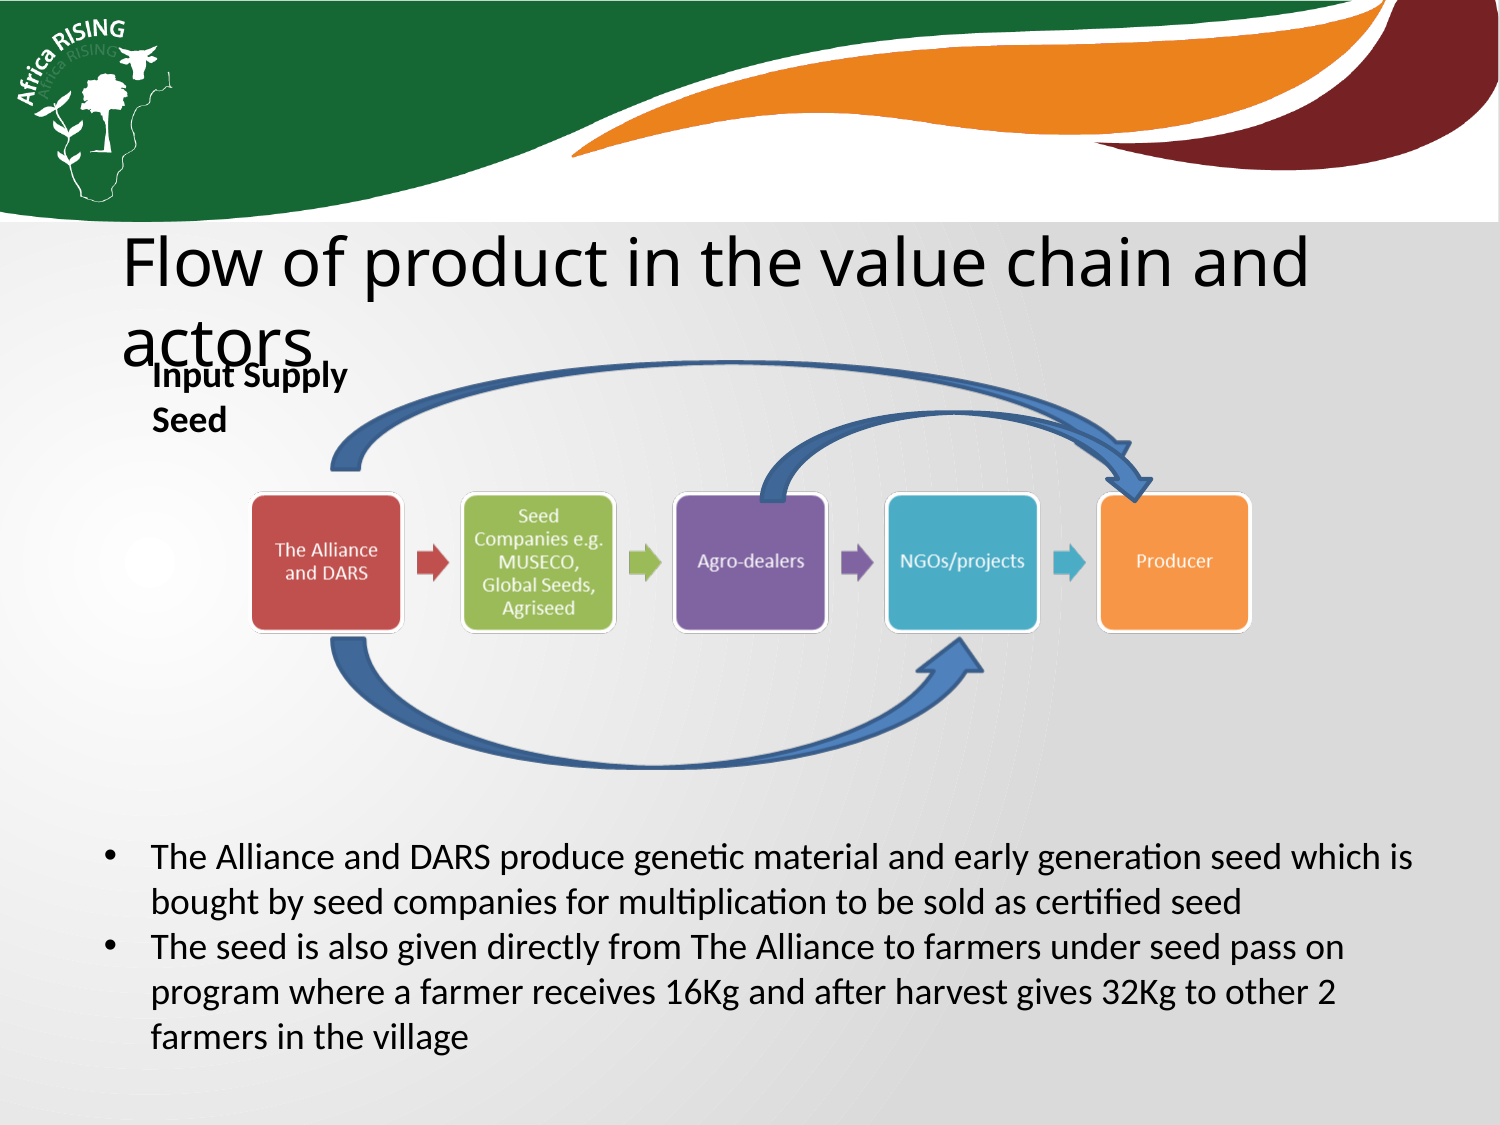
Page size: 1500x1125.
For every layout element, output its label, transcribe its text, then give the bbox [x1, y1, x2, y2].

text_box Input Supply Seed [137, 342, 245, 448]
text_box The Alliance and DARS produce genetic material and early generation seed which is bought by seed companies for multiplication to be sold as certified seed The seed is also given directly from The Alliance to farmers under seed pass on program where a farmer receives 16Kg and after harvest gives 32Kg to other 2 farmers in the village [89, 824, 1435, 1065]
picture [247, 228, 1252, 897]
list Flow of product in the value chain and actors [87, 212, 1363, 350]
picture [0, 0, 1499, 222]
